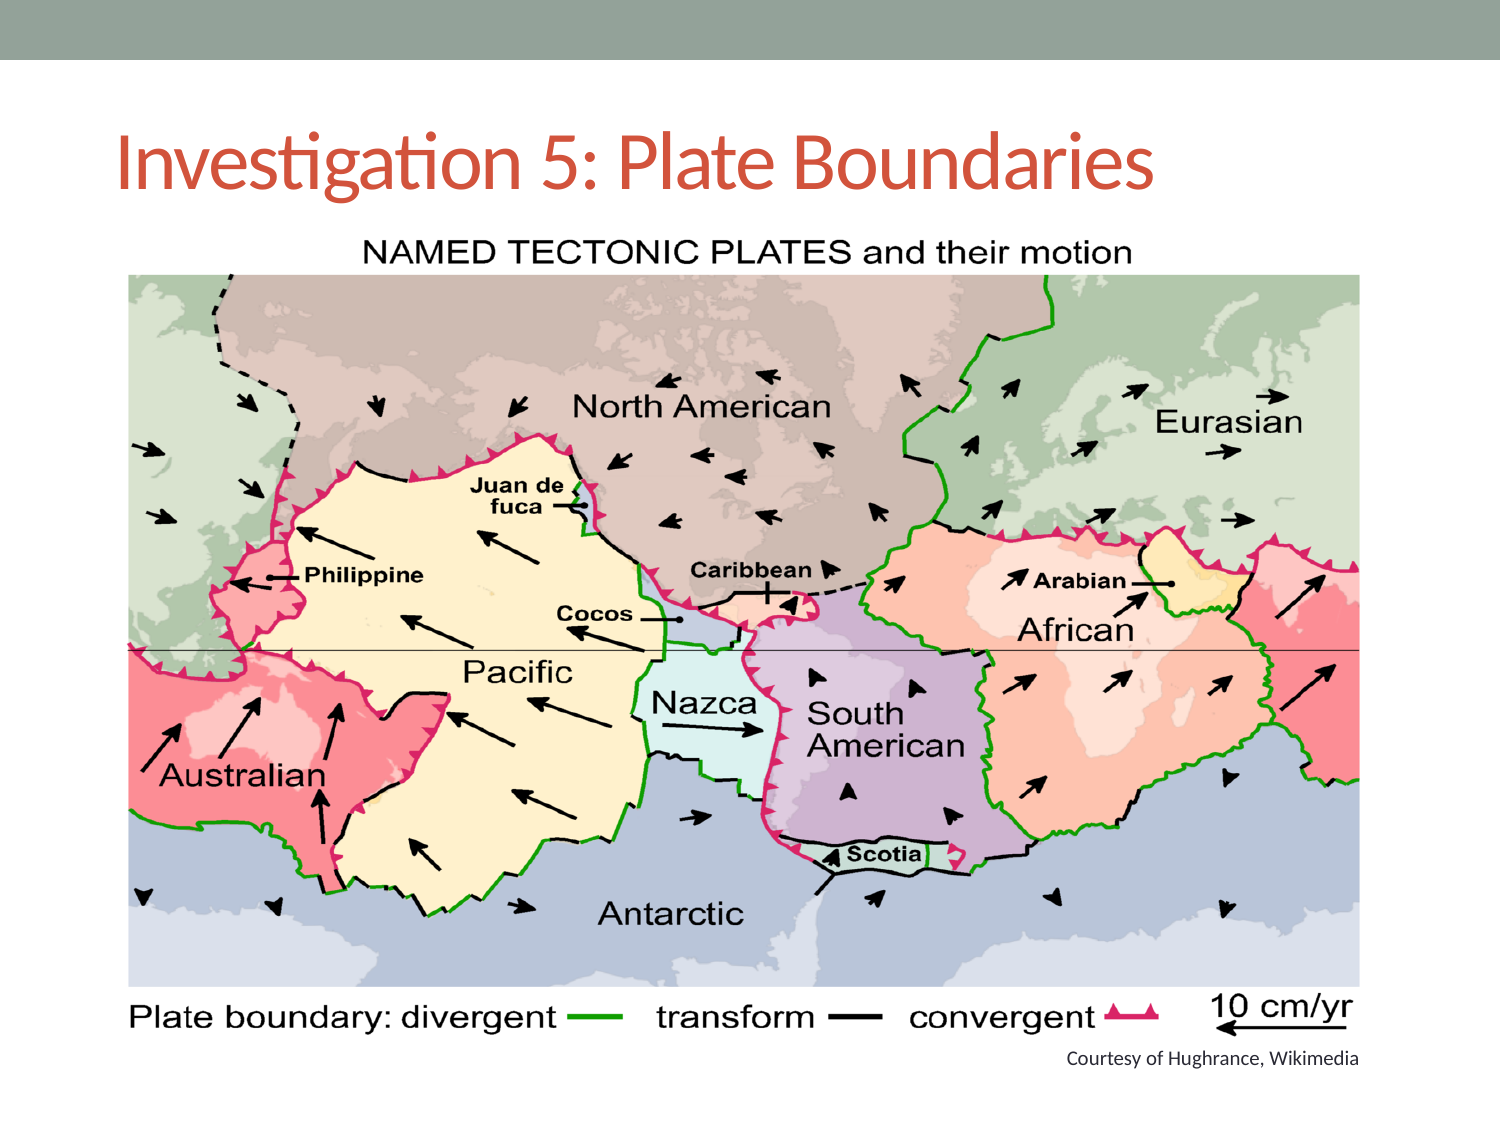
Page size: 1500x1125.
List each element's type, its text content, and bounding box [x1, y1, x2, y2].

text_box Courtesy of Hughrance, Wikimedia [1052, 1055, 1375, 1078]
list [112, 224, 1376, 1048]
title Investigation 5: Plate Boundaries [99, 75, 1425, 238]
